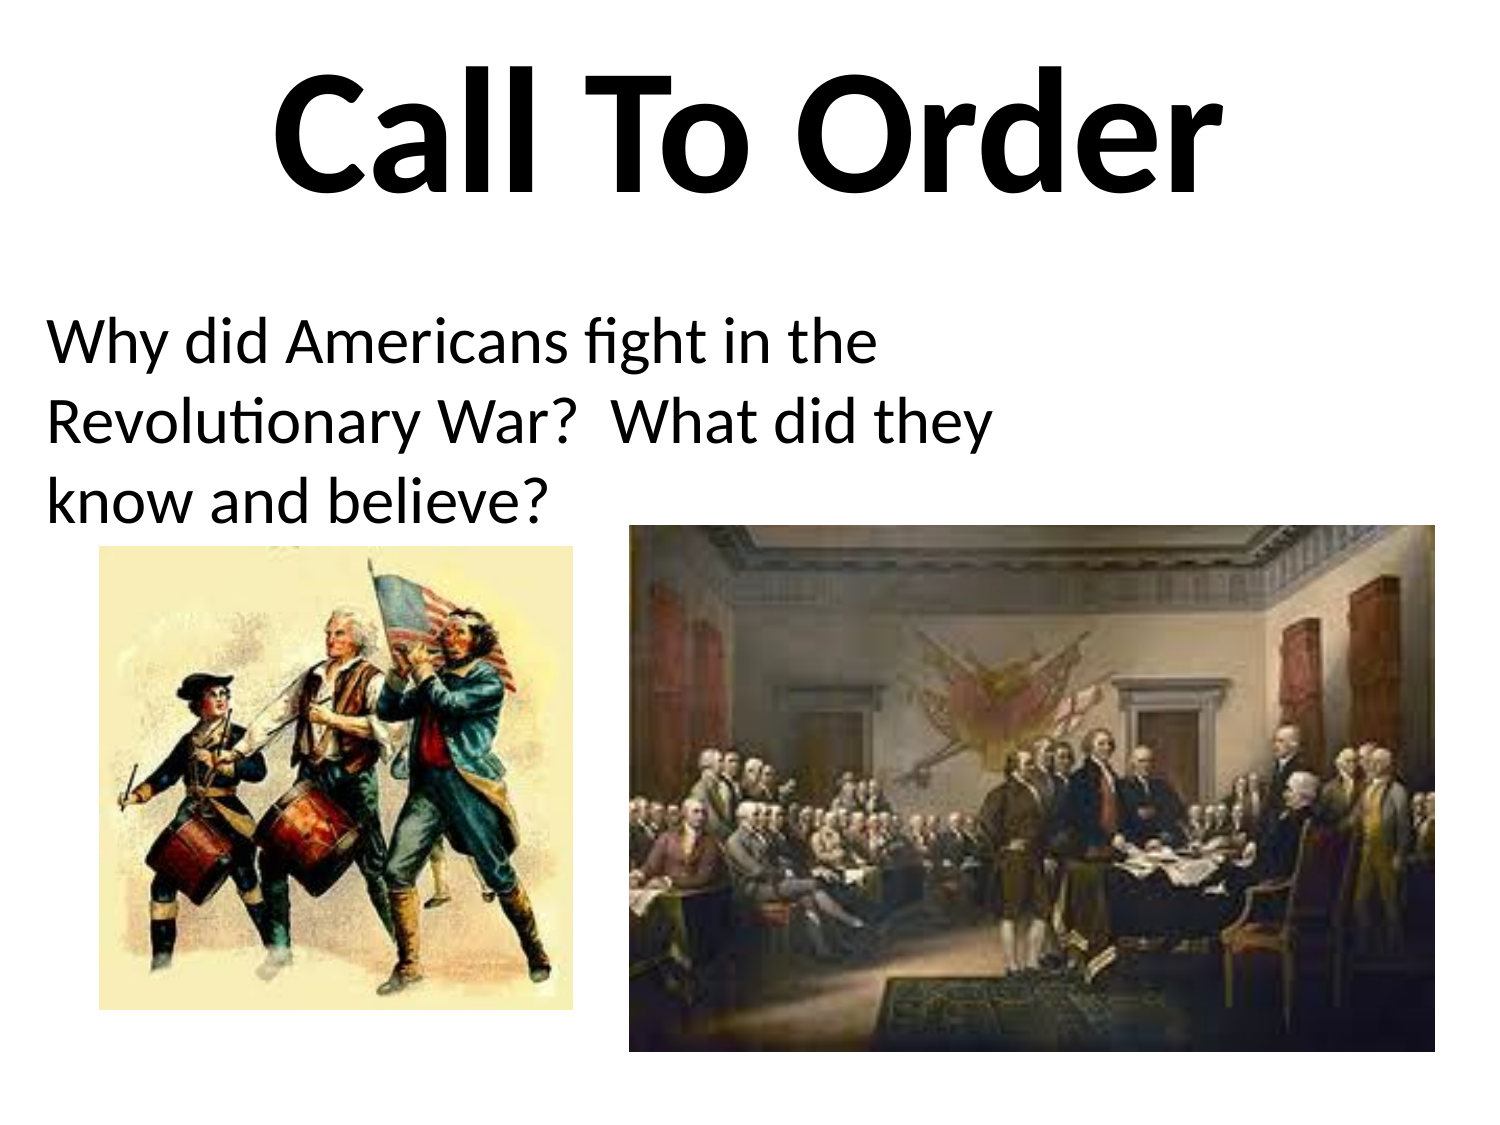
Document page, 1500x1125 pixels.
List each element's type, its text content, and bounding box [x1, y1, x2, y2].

picture [99, 546, 573, 1010]
picture [628, 525, 1435, 1053]
title Call To Order [112, 0, 1388, 242]
subtitle Why did Americans fight in the Revolutionary War? What did they know and believe? [31, 289, 1082, 577]
